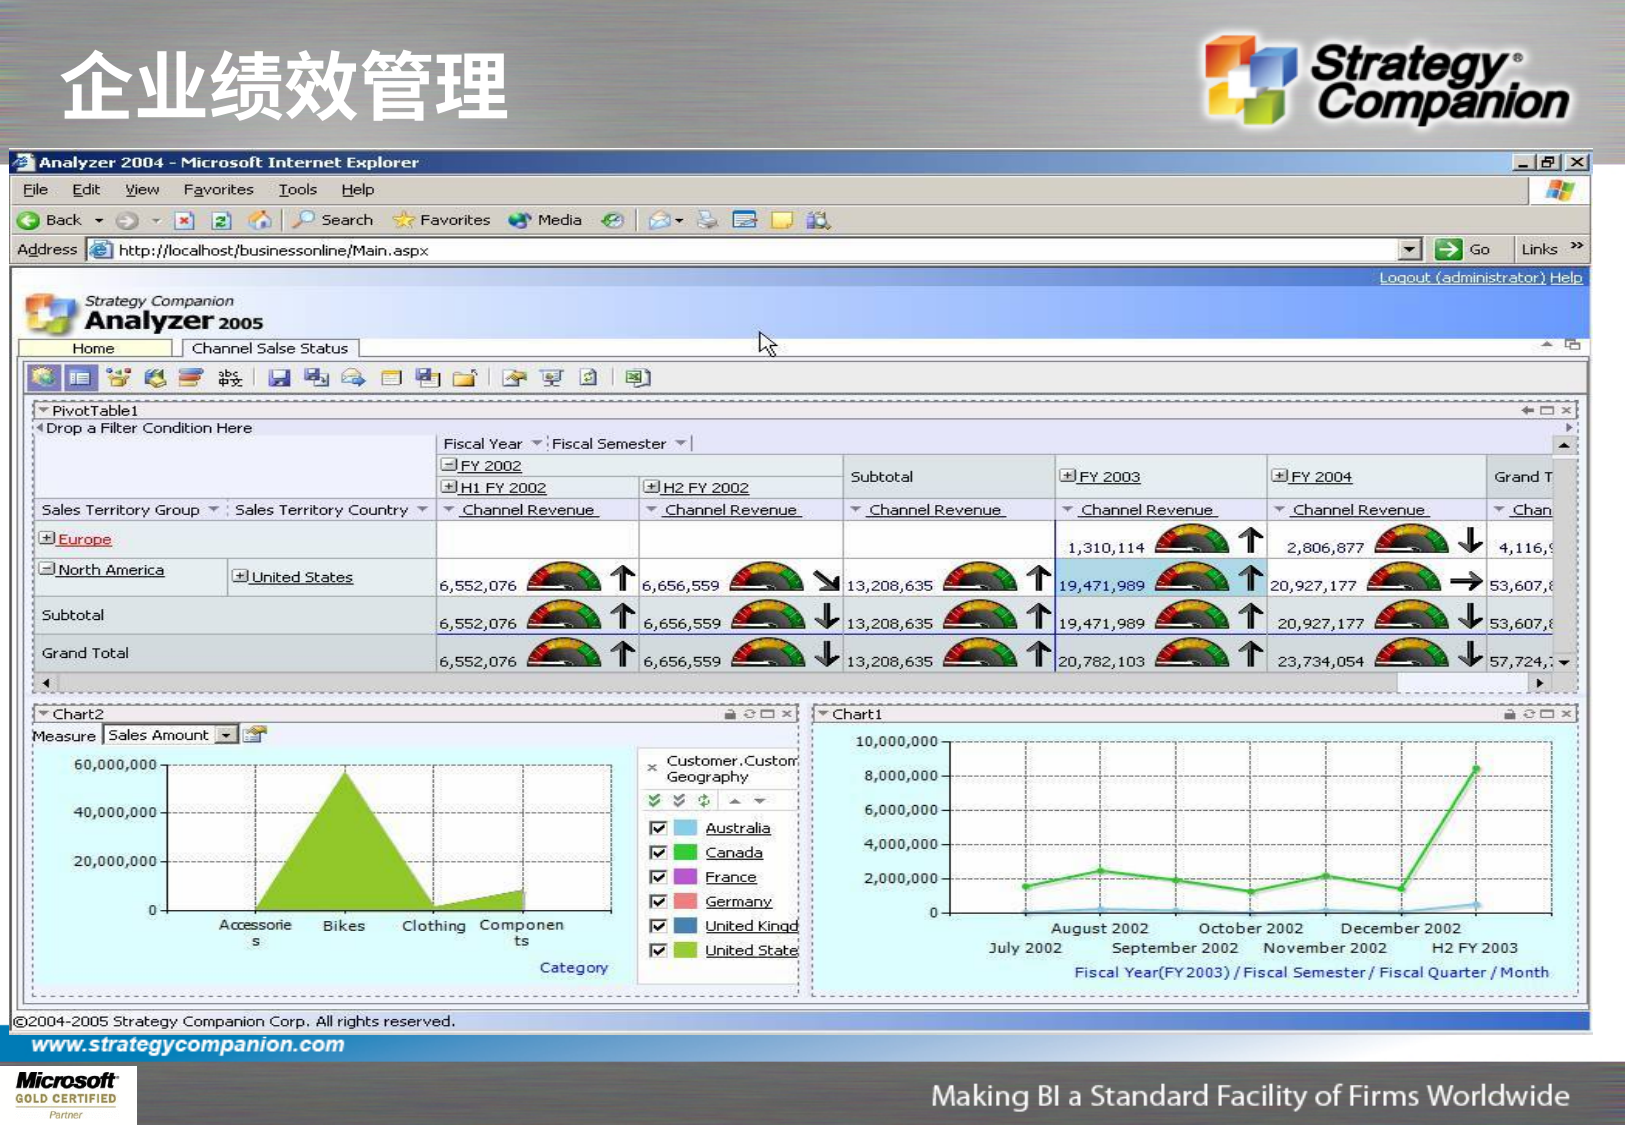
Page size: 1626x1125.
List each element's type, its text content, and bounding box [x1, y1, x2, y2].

picture [0, 0, 1625, 1125]
picture [32, 1040, 83, 1051]
title 企业绩效管理 [44, 6, 1210, 147]
picture [89, 1040, 99, 1051]
